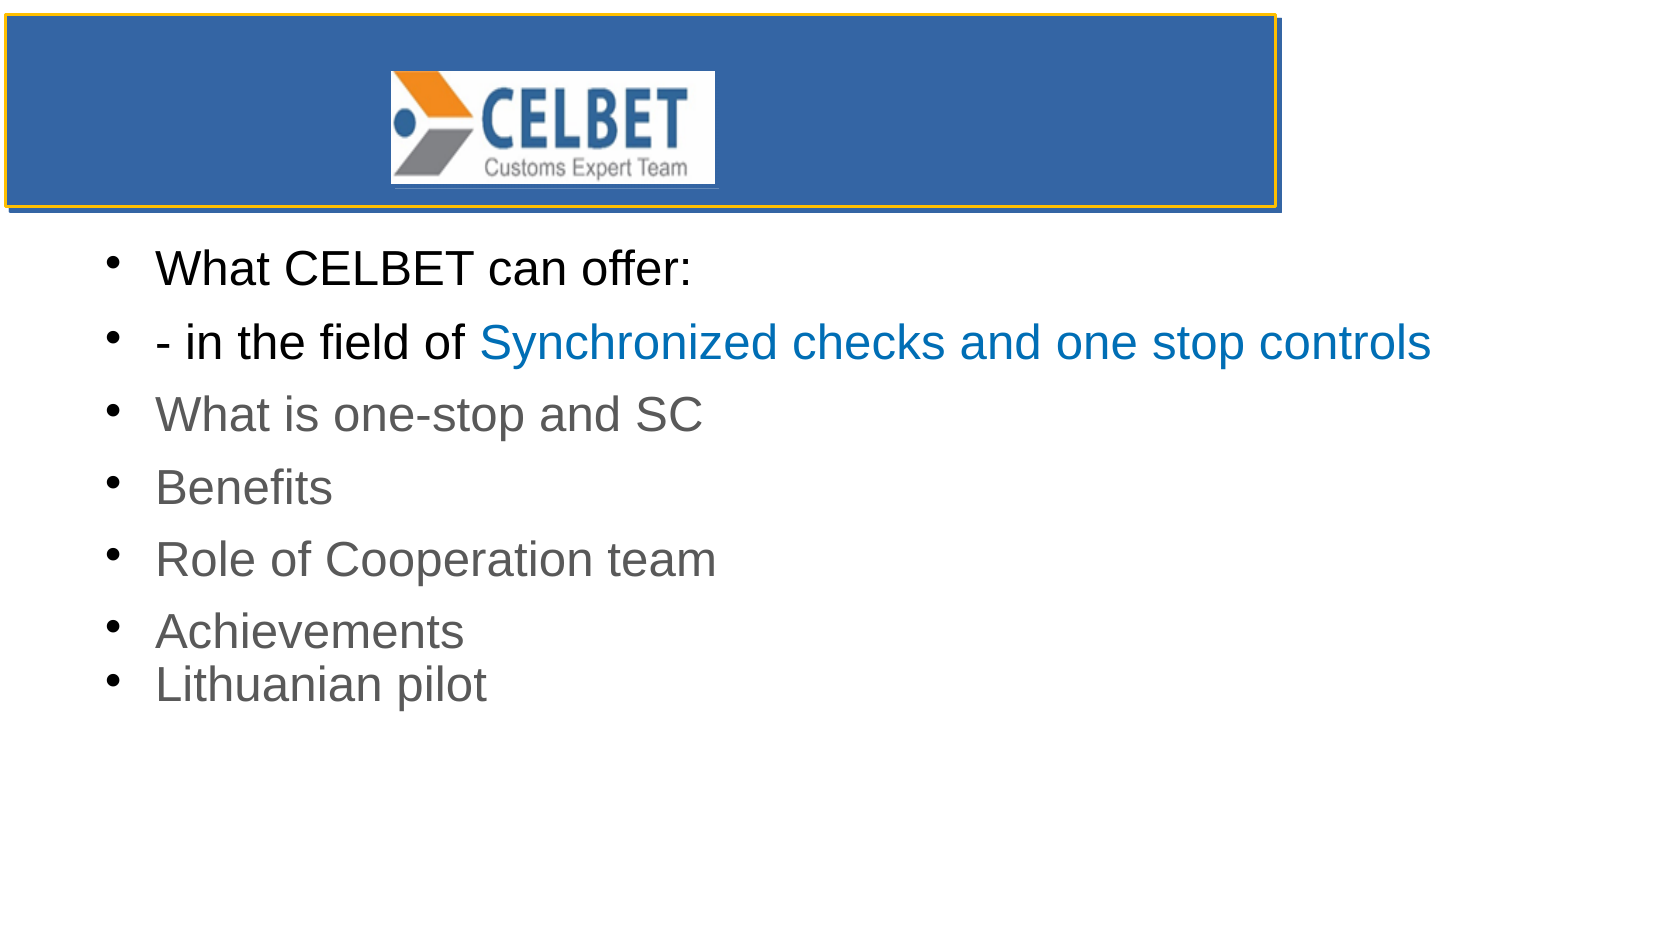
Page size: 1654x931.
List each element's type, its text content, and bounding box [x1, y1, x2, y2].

text_box [82, 34, 1235, 203]
text_box What CELBET can offer: - in the field of Synchronized checks and one stop controls What is one-stop and SC Benefits Role of Cooperation team Achievements Lithuanian pilot [88, 236, 1565, 798]
picture [391, 71, 715, 185]
